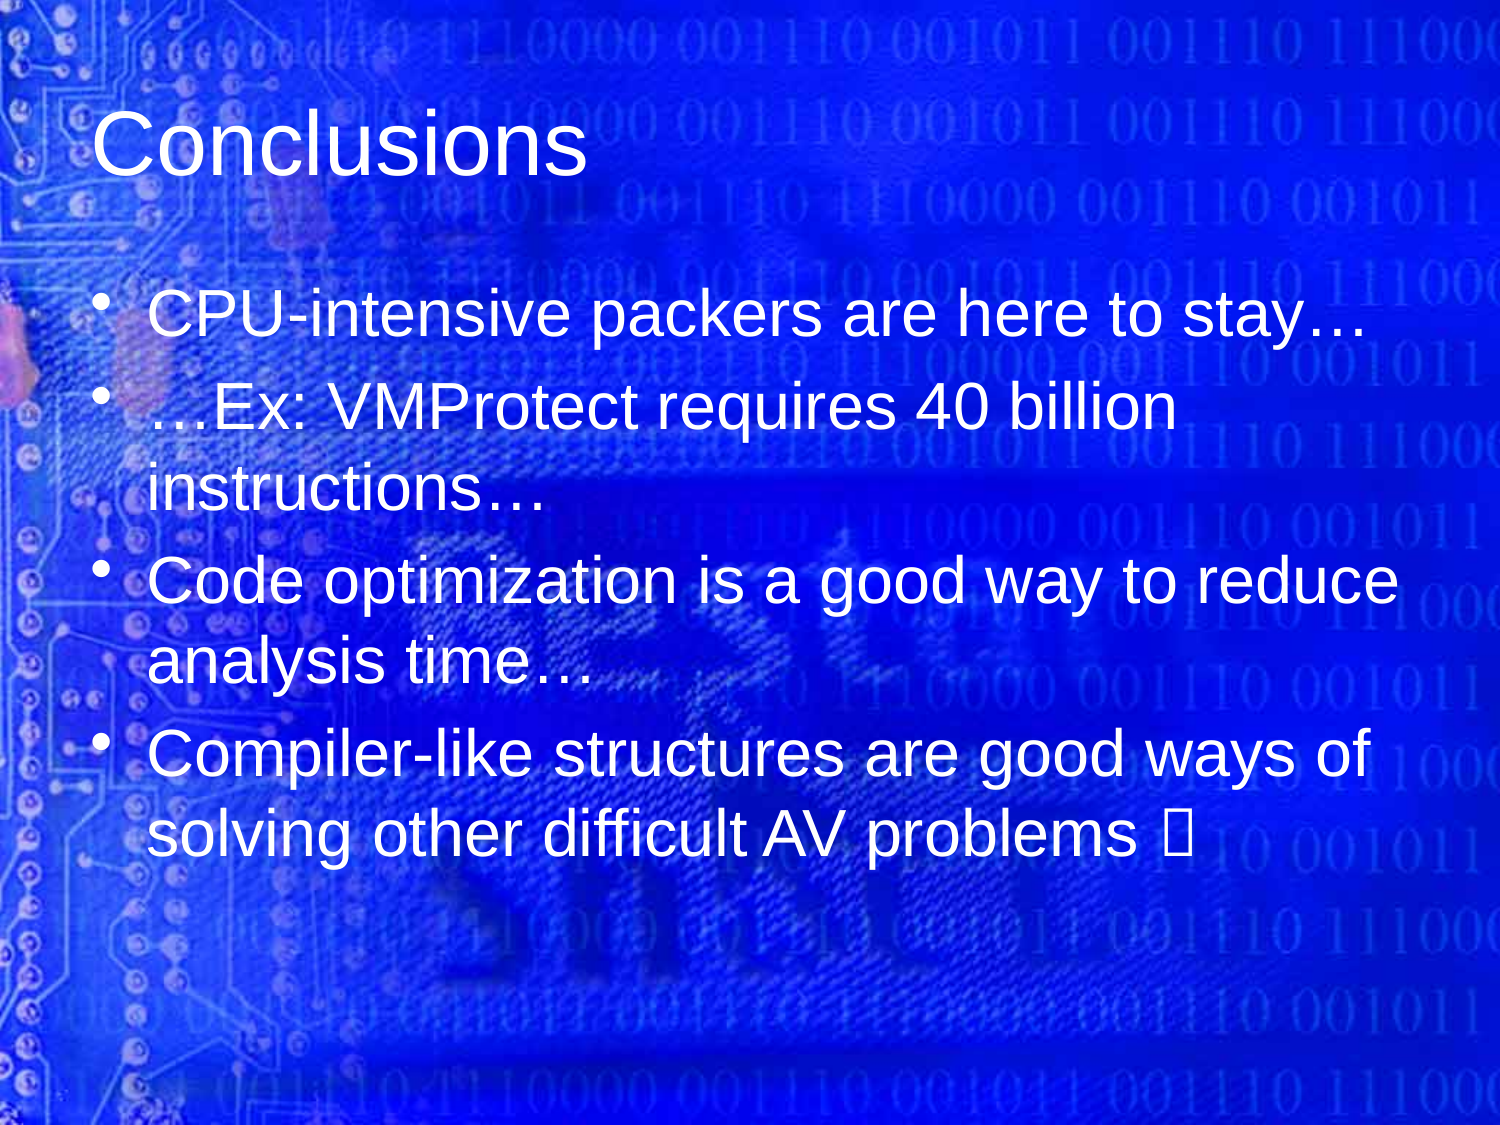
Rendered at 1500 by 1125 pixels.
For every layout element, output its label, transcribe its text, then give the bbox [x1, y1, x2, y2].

title Conclusions [74, 44, 1426, 233]
list CPU-intensive packers are here to stay… …Ex: VMProtect requires 40 billion instructions… Code optimization is a good way to reduce analysis time… Compiler-like structures are good ways of solving other difficult AV problems  [74, 262, 1426, 1006]
picture [0, 0, 1500, 1125]
